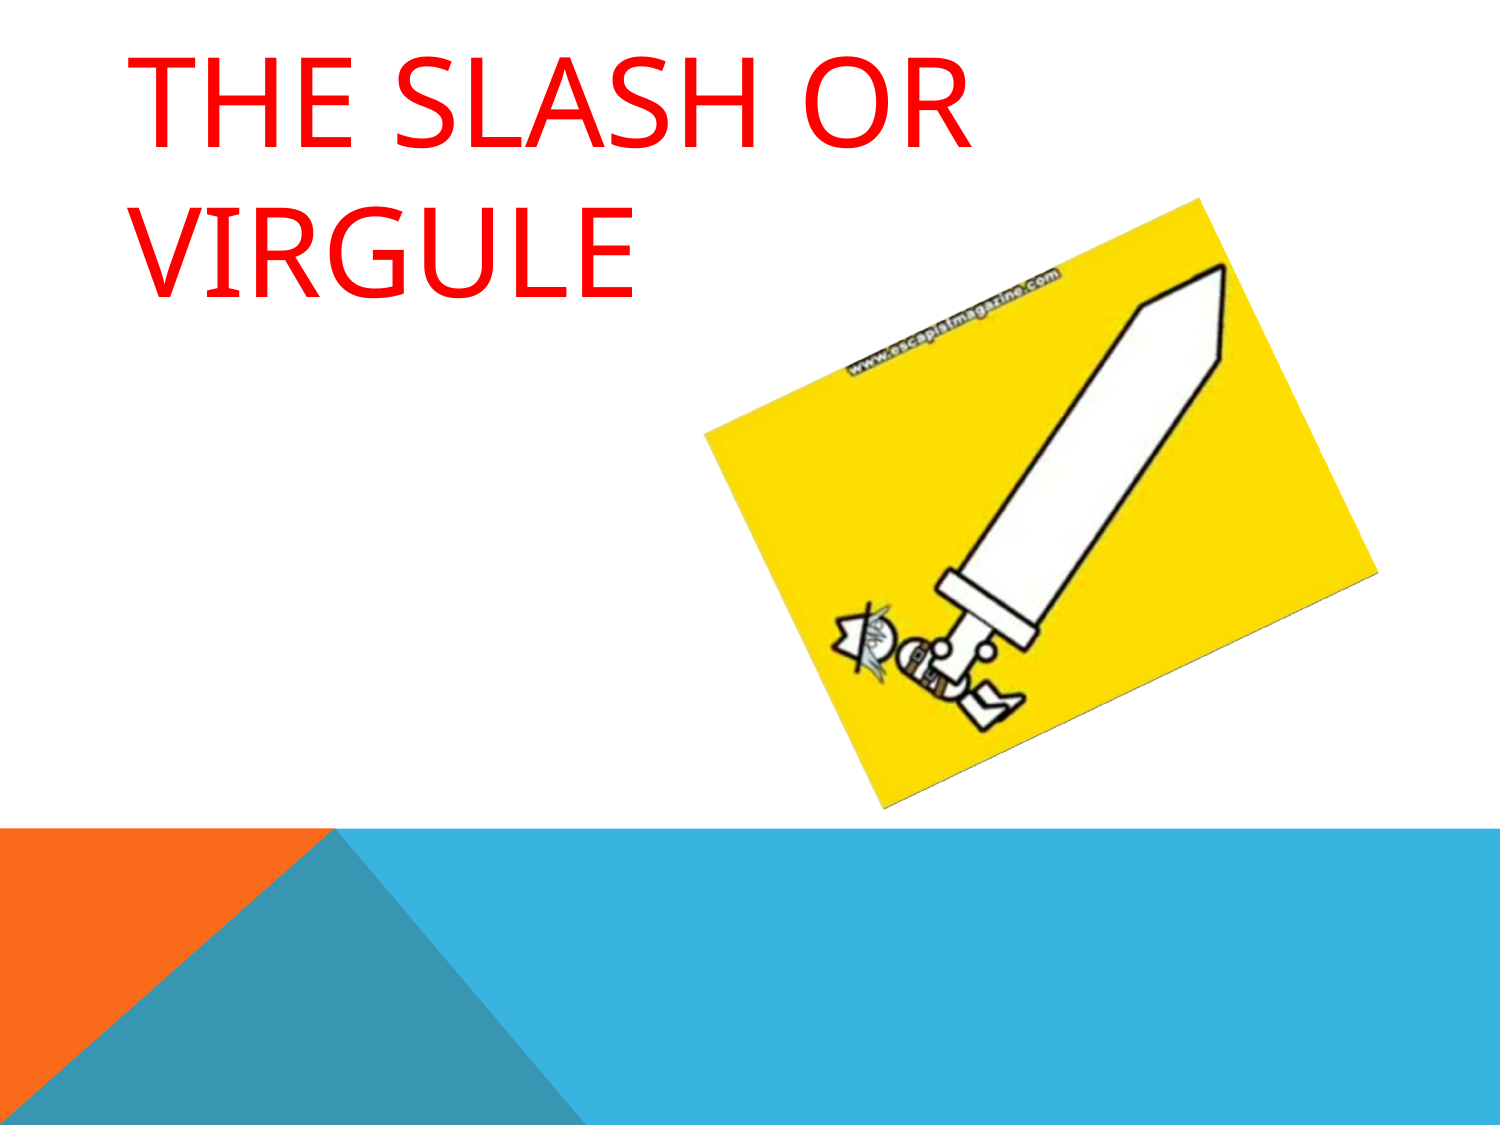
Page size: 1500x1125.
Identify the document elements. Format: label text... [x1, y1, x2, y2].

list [765, 294, 1316, 712]
title The slash or vırgule [112, 0, 1369, 386]
picture [837, 712, 1086, 809]
picture [1316, 443, 1378, 603]
picture [704, 405, 765, 562]
picture [998, 198, 1245, 294]
